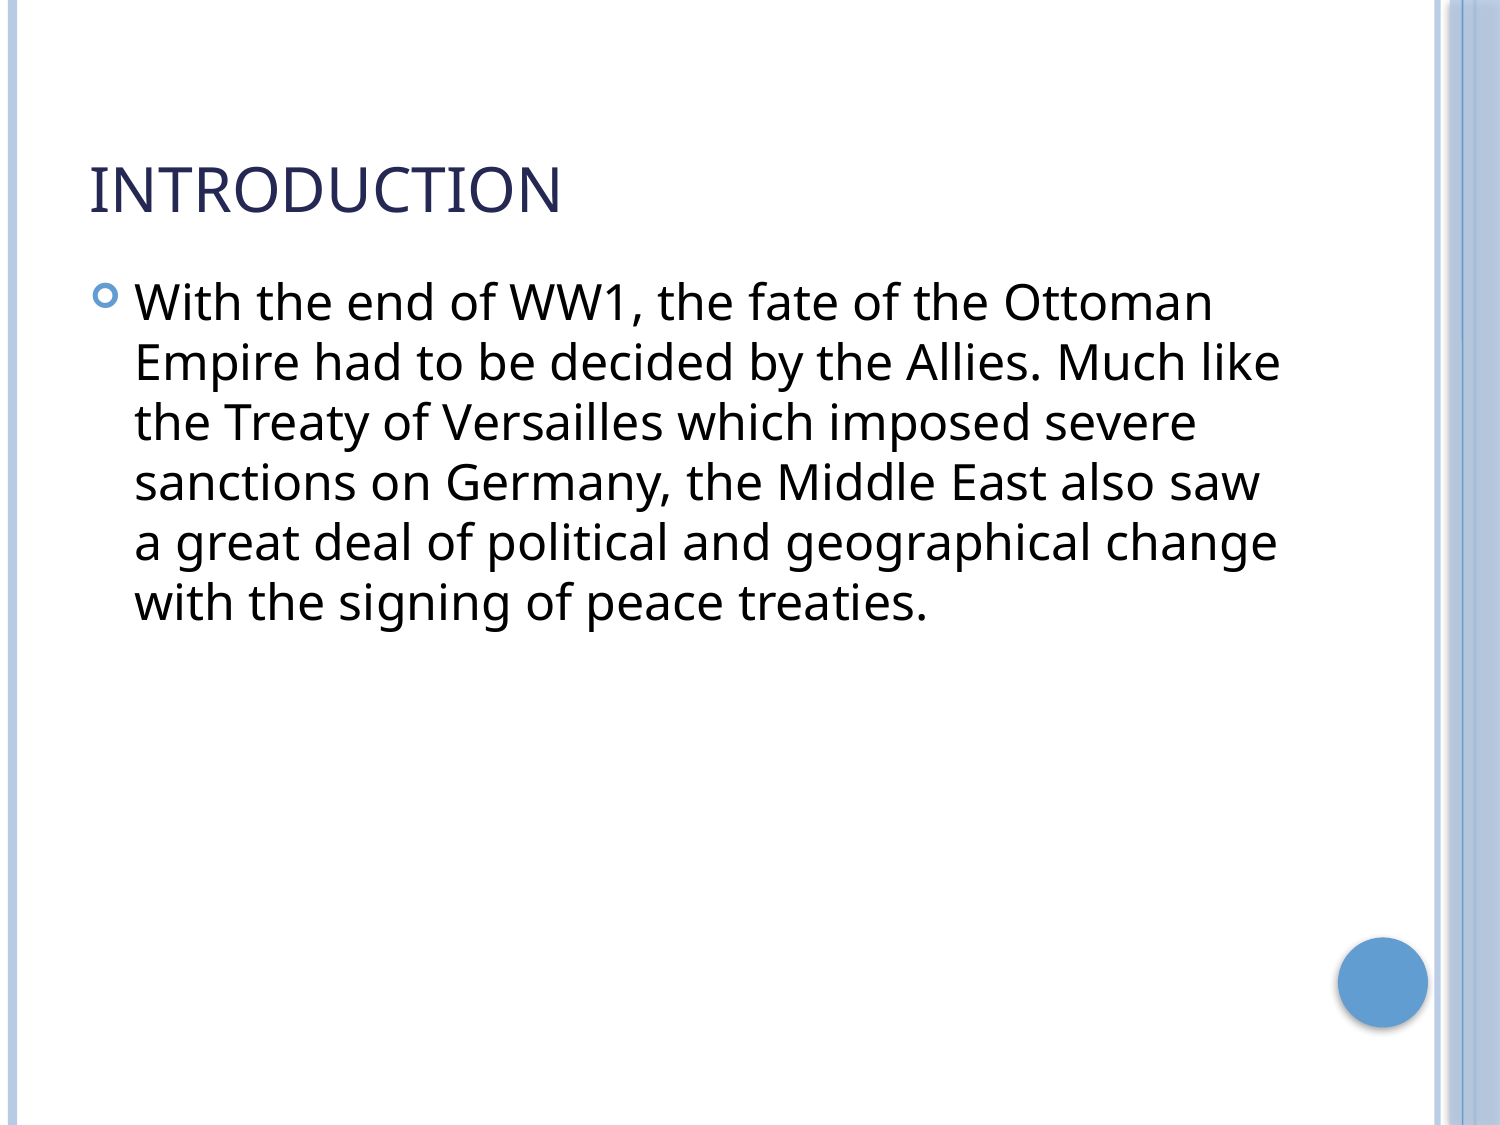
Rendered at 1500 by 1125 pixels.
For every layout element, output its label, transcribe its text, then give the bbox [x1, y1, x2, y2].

title Introduction [75, 45, 1300, 233]
list With the end of WW1, the fate of the Ottoman Empire had to be decided by the Allies. Much like the Treaty of Versailles which imposed severe sanctions on Germany, the Middle East also saw a great deal of political and geographical change with the signing of peace treaties. [75, 262, 1300, 1062]
